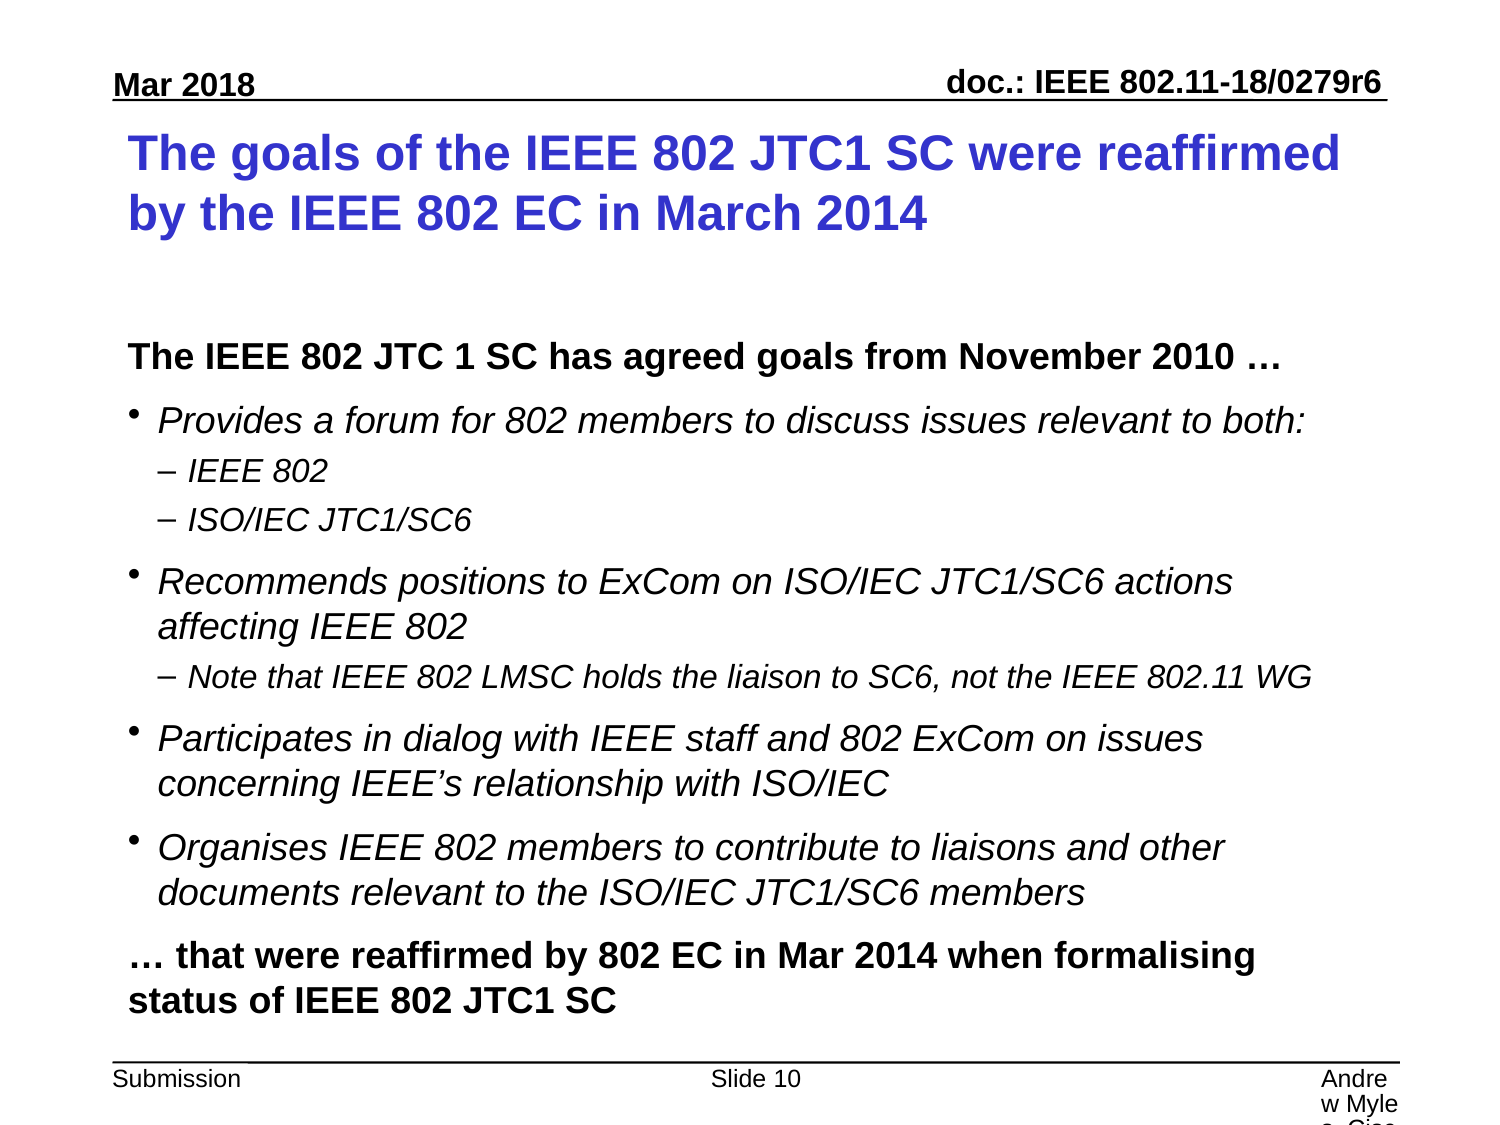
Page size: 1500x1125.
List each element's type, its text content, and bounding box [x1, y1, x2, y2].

slide_number Slide 10 [709, 1061, 803, 1093]
title The goals of the IEEE 802 JTC1 SC were reaffirmed by the IEEE 802 EC in March 2014 [112, 112, 1388, 288]
footer Andrew Myles, Cisco [1320, 1061, 1402, 1093]
list The IEEE 802 JTC 1 SC has agreed goals from November 2010 … Provides a forum for 802 members to discuss issues relevant to both: IEEE 802 ISO/IEC JTC1/SC6 Recommends positions to ExCom on ISO/IEC JTC1/SC6 actions affecting IEEE 802 Note that IEEE 802 LMSC holds the liaison to SC6, not the IEEE 802.11 WG Participates in dialog with IEEE staff and 802 ExCom on issues concerning IEEE’s relationship with ISO/IEC Organises IEEE 802 members to contribute to liaisons and other documents relevant to the ISO/IEC JTC1/SC6 members … that were reaffirmed by 802 EC in Mar 2014 when formalising status of IEEE 802 JTC1 SC [112, 324, 1388, 1000]
